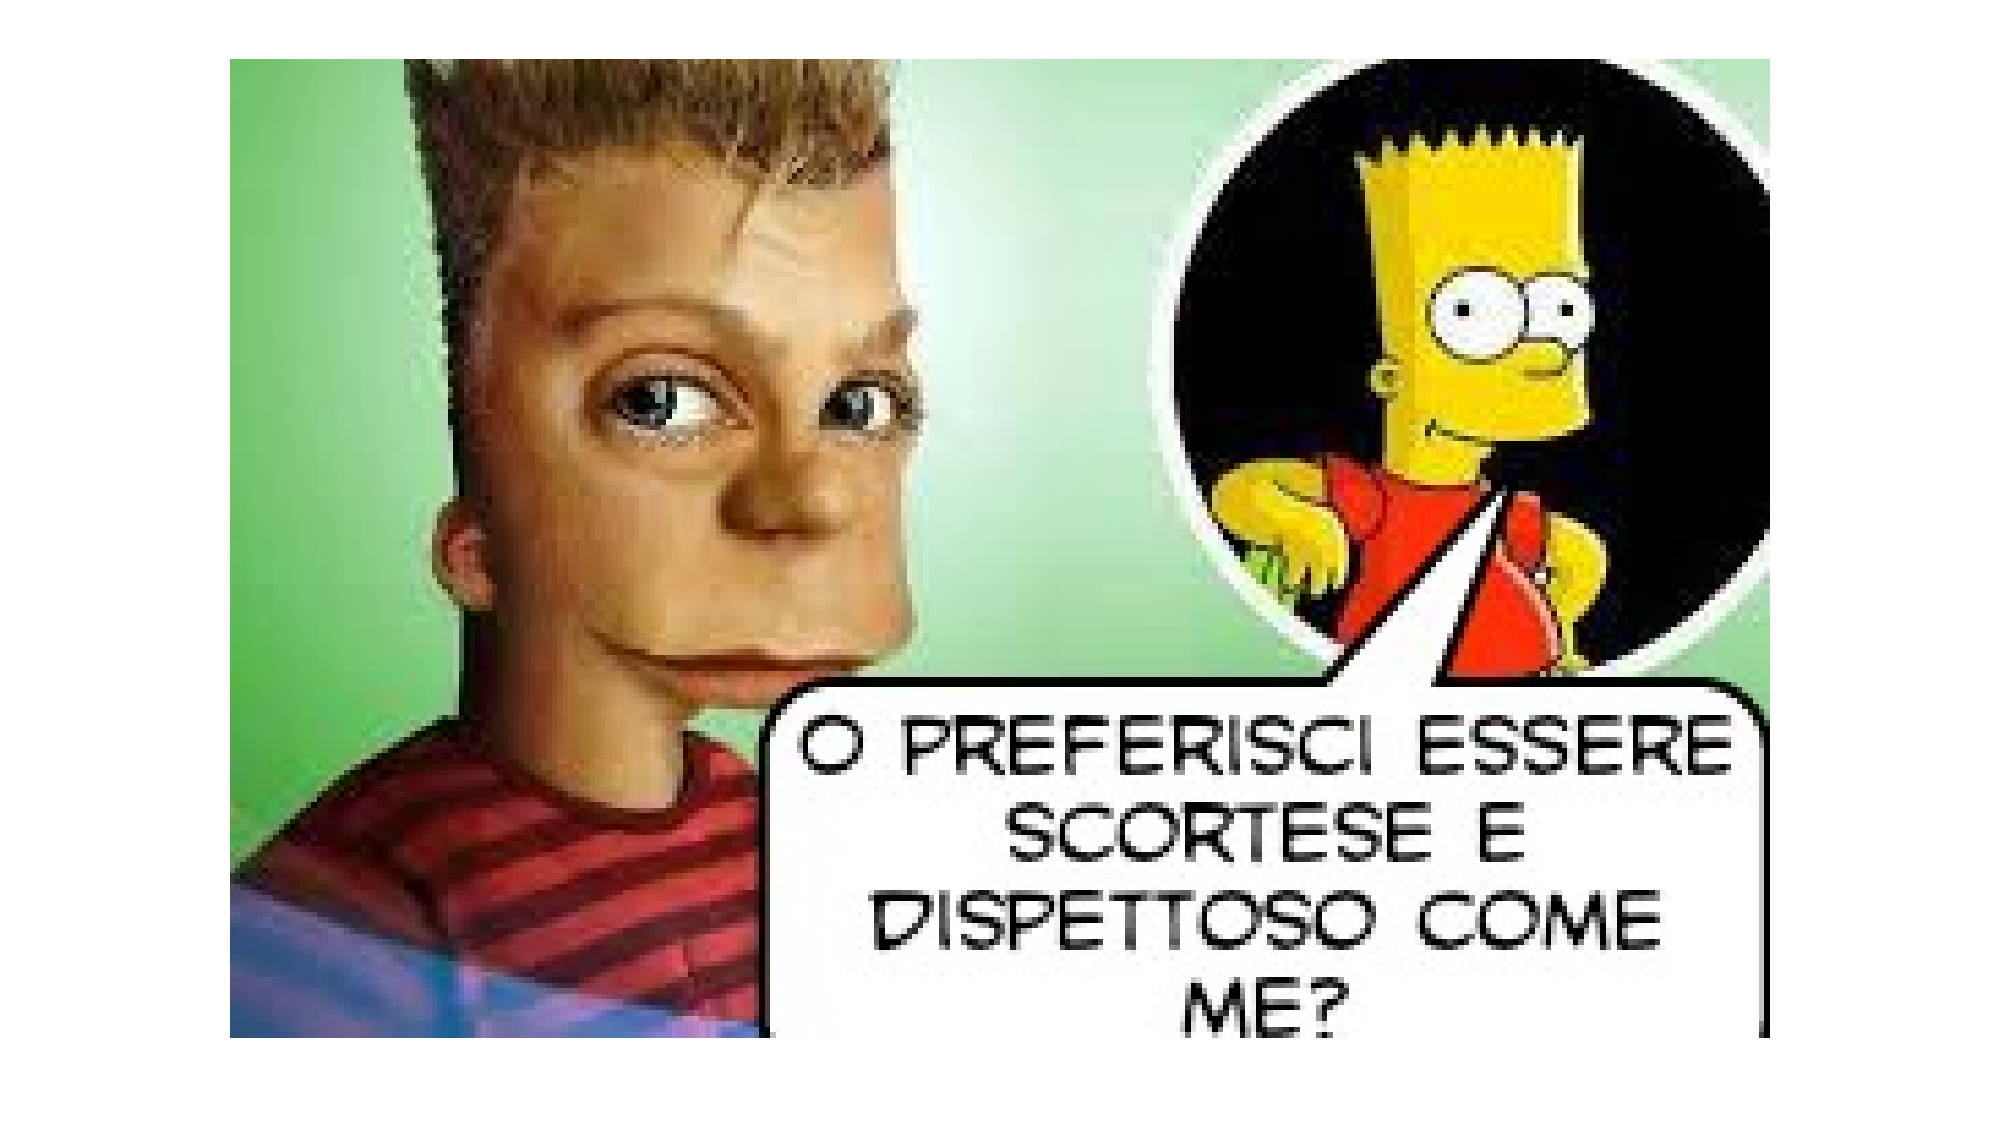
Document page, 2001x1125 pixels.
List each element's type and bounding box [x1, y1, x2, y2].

list [229, 59, 1770, 1038]
